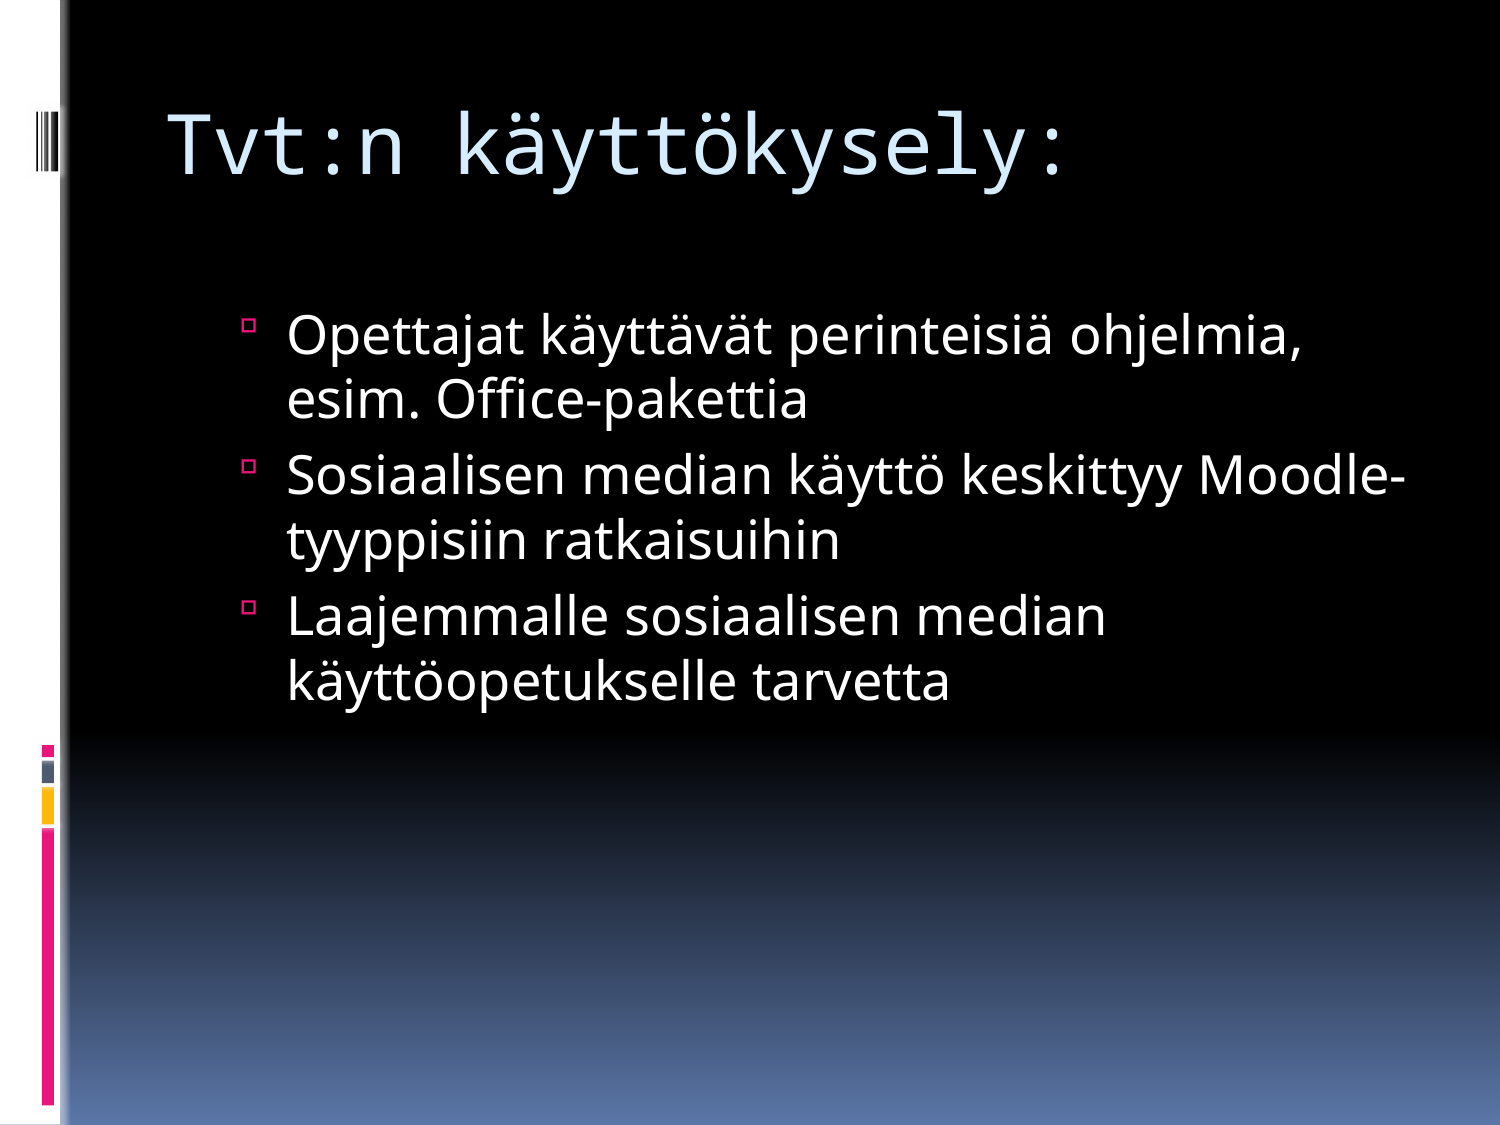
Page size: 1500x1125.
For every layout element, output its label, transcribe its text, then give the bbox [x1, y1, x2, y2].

title Tvt:n käyttökysely: [150, 83, 1425, 234]
list Opettajat käyttävät perinteisiä ohjelmia, esim. Office-pakettia Sosiaalisen median käyttö keskittyy Moodle-tyyppisiin ratkaisuihin Laajemmalle sosiaalisen median käyttöopetukselle tarvetta [150, 292, 1425, 1043]
